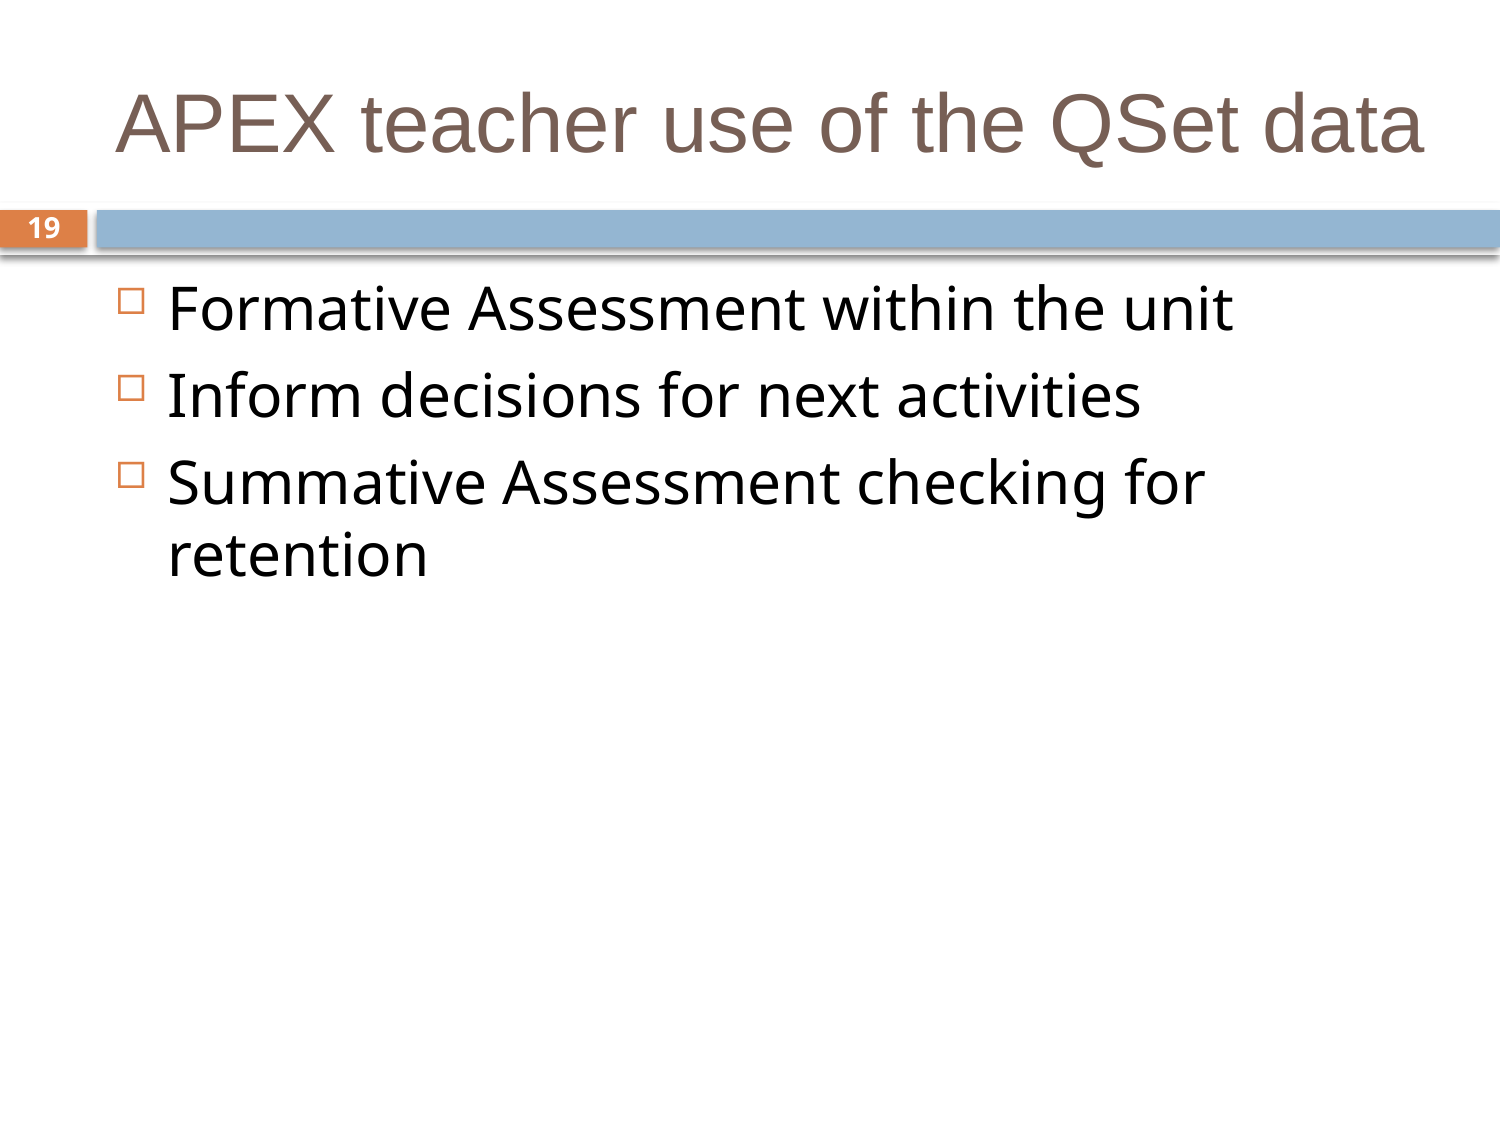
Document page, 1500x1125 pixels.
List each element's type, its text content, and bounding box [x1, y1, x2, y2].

title APEX teacher use of the QSet data [100, 37, 1450, 200]
list Formative Assessment within the unit Inform decisions for next activities Summative Assessment checking for retention [100, 262, 1438, 1000]
slide_number 19 [0, 208, 88, 249]
